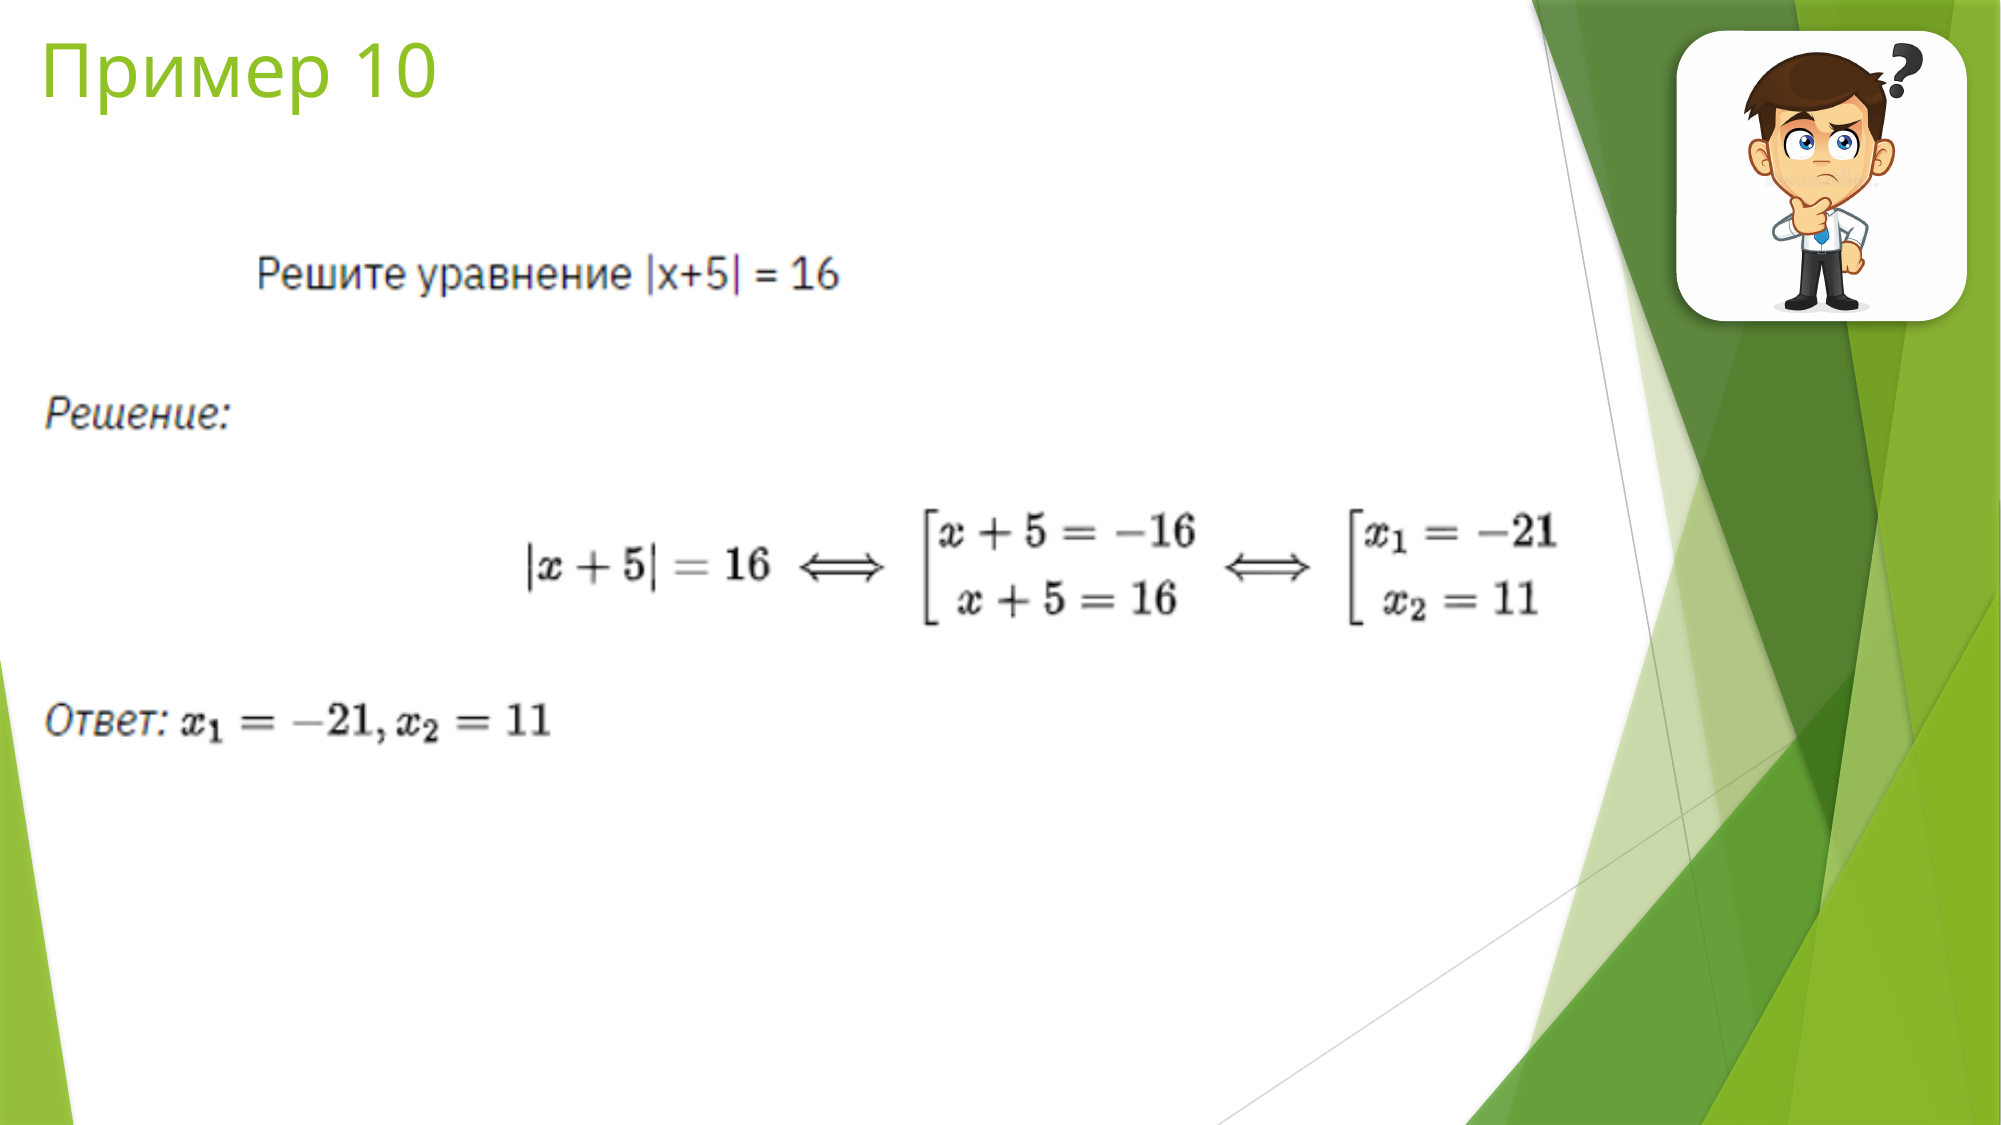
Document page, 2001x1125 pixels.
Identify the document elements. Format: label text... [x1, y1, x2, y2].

title Пример 10 [24, 15, 1435, 231]
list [23, 231, 1569, 761]
picture [1675, 30, 1968, 322]
